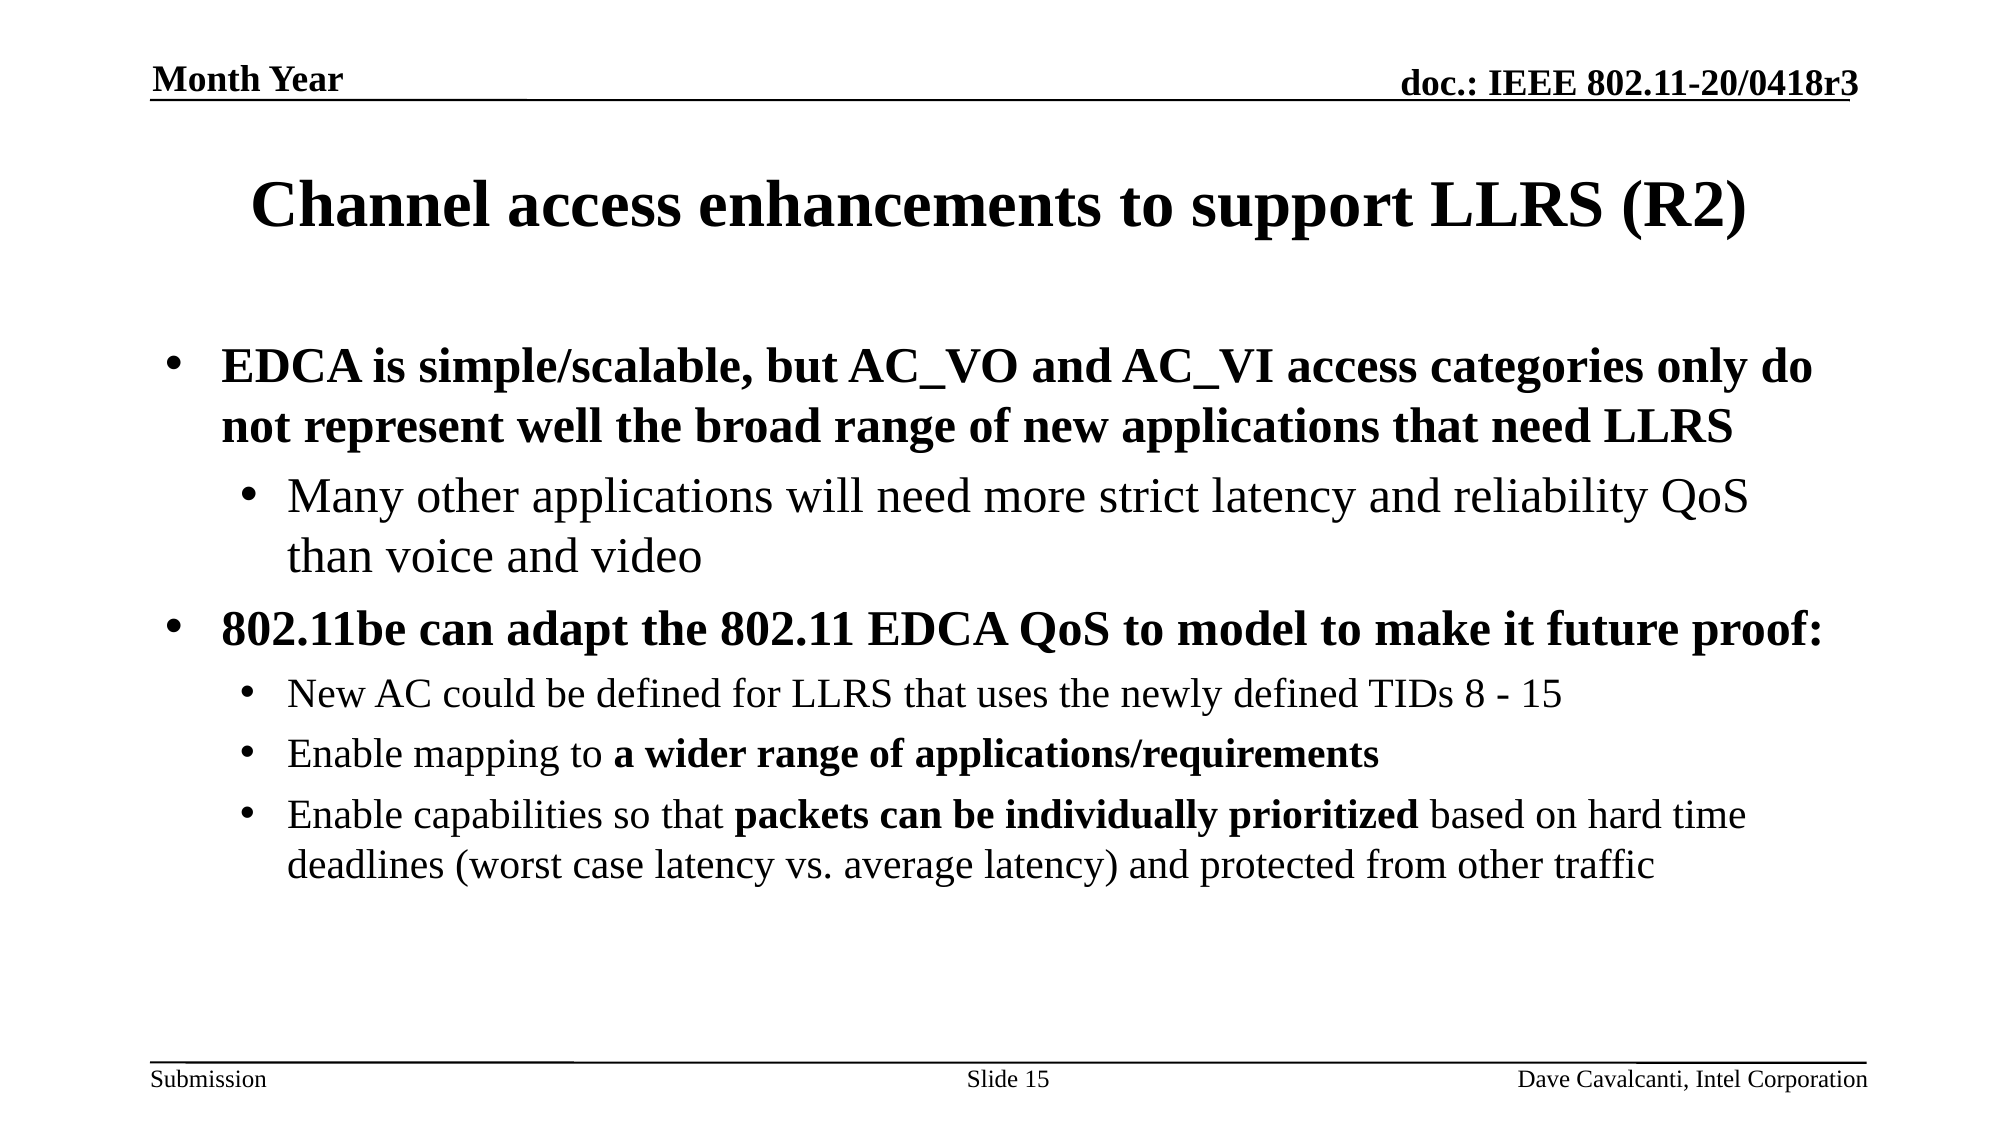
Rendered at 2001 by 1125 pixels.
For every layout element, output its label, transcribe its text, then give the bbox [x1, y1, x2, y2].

slide_number Slide 15 [950, 1061, 1067, 1123]
footer Dave Cavalcanti, Intel Corporation [1171, 1061, 1869, 1093]
list EDCA is simple/scalable, but AC_VO and AC_VI access categories only do not represent well the broad range of new applications that need LLRS Many other applications will need more strict latency and reliability QoS than voice and video 802.11be can adapt the 802.11 EDCA QoS to model to make it future proof: New AC could be defined for LLRS that uses the newly defined TIDs 8 - 15 Enable mapping to a wider range of applications/requirements Enable capabilities so that packets can be individually prioritized based on hard time deadlines (worst case latency vs. average latency) and protected from other traffic [149, 324, 1850, 1000]
title Channel access enhancements to support LLRS (R2) [149, 112, 1850, 288]
slide_number Month Year [152, 54, 563, 100]
